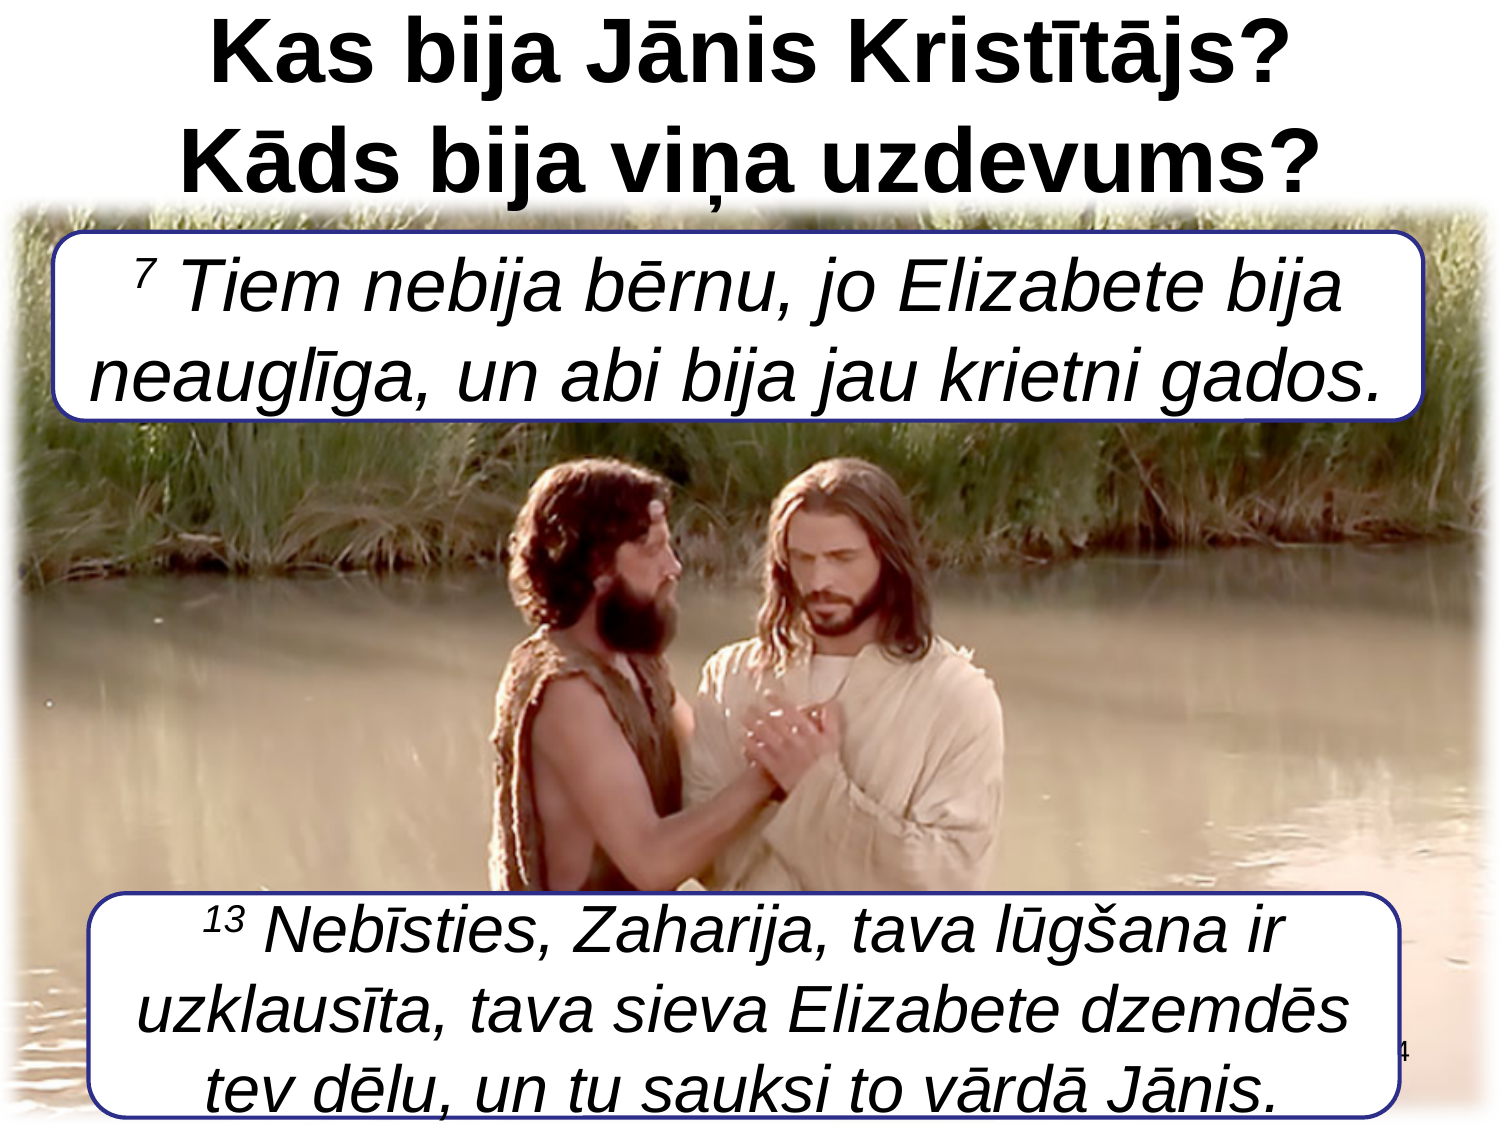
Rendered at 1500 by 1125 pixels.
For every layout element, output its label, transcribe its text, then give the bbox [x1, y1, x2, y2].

title Kas bija Jānis Kristītājs? Kāds bija viņa uzdevums? [76, 30, 1427, 171]
picture [0, 195, 1500, 1125]
